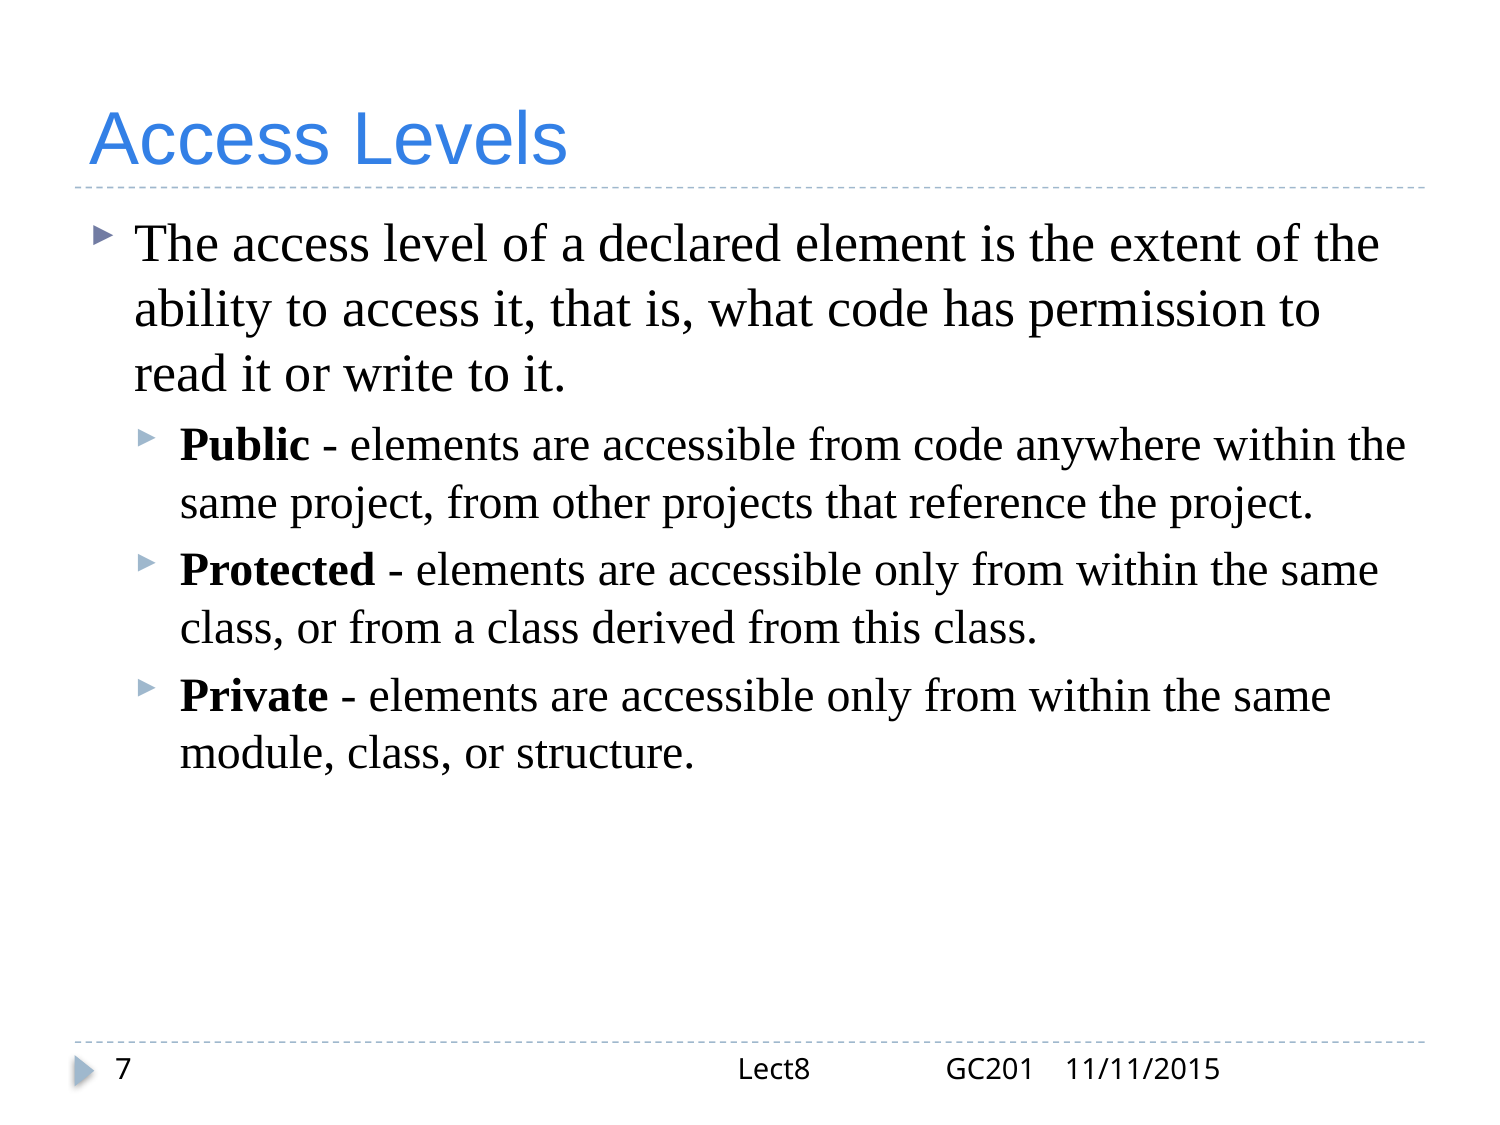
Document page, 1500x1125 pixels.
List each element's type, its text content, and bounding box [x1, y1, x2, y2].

footer Lect8 GC201 [475, 1042, 1051, 1103]
list The access level of a declared element is the extent of the ability to access it, that is, what code has permission to read it or write to it. Public - elements are accessible from code anywhere within the same project, from other projects that reference the project. Protected - elements are accessible only from within the same class, or from a class derived from this class. Private - elements are accessible only from within the same module, class, or structure. [75, 200, 1425, 1006]
slide_number 7 [100, 1042, 426, 1103]
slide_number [1051, 1042, 1426, 1103]
title Access Levels [75, 24, 1425, 188]
